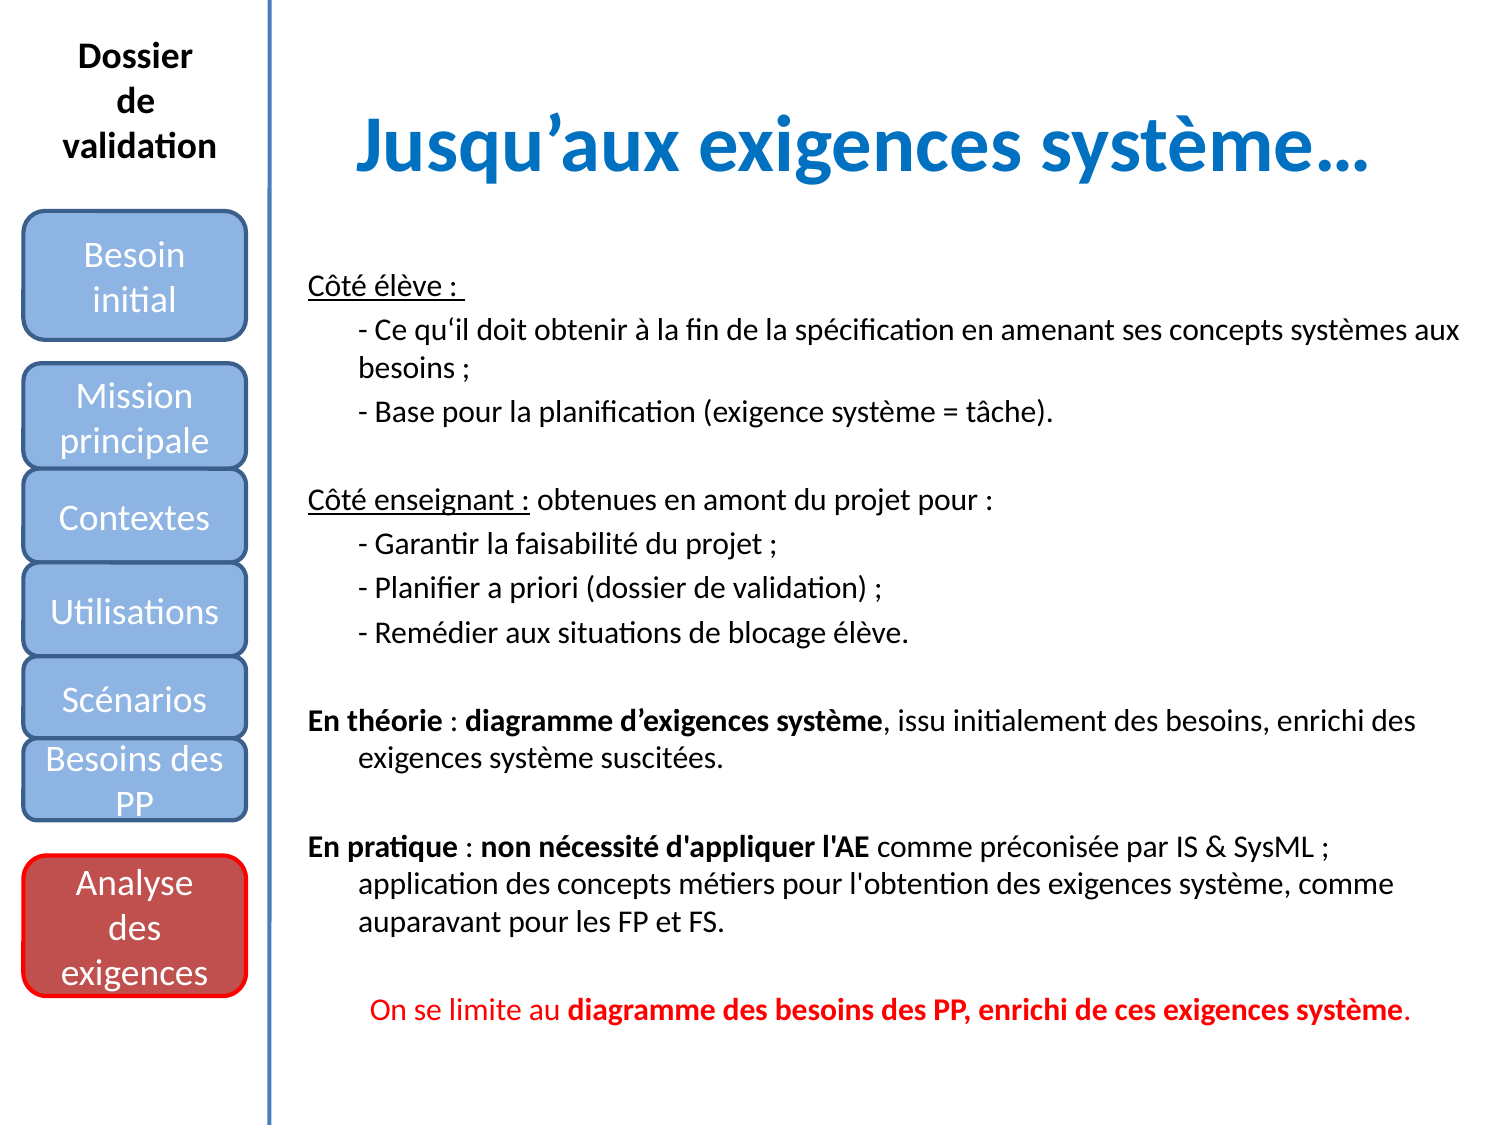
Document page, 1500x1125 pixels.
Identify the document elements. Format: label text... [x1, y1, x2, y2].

text_box Besoin initial [21, 208, 249, 342]
text_box Utilisations [21, 572, 249, 656]
text_box Contextes [21, 466, 249, 560]
list Côté élève : - Ce qu‘il doit obtenir à la fin de la spécification en amenant ses concepts systèmes aux besoins ; - Base pour la planification (exigence système = tâche). Côté enseignant : obtenues en amont du projet pour : - Garantir la faisabilité du projet ; - Planifier a priori (dossier de validation) ; - Remédier aux situations de blocage élève. En théorie : diagramme d’exigences système, issu initialement des besoins, enrichi des exigences système suscitées. En pratique : non nécessité d'appliquer l'AE comme préconisée par IS & SysML ; application des concepts métiers pour l'obtention des exigences système, comme auparavant pour les FP et FS. On se limite au diagramme des besoins des PP, enrichi de ces exigences système. [292, 257, 1489, 1043]
text_box Analyse des exigences [21, 853, 249, 999]
text_box Dossier de validation [47, 23, 233, 174]
title Jusqu’aux exigences système… [304, 45, 1425, 233]
text_box Scénarios [21, 654, 249, 738]
text_box Besoins des PP [21, 736, 249, 823]
text_box Mission principale [21, 361, 249, 468]
